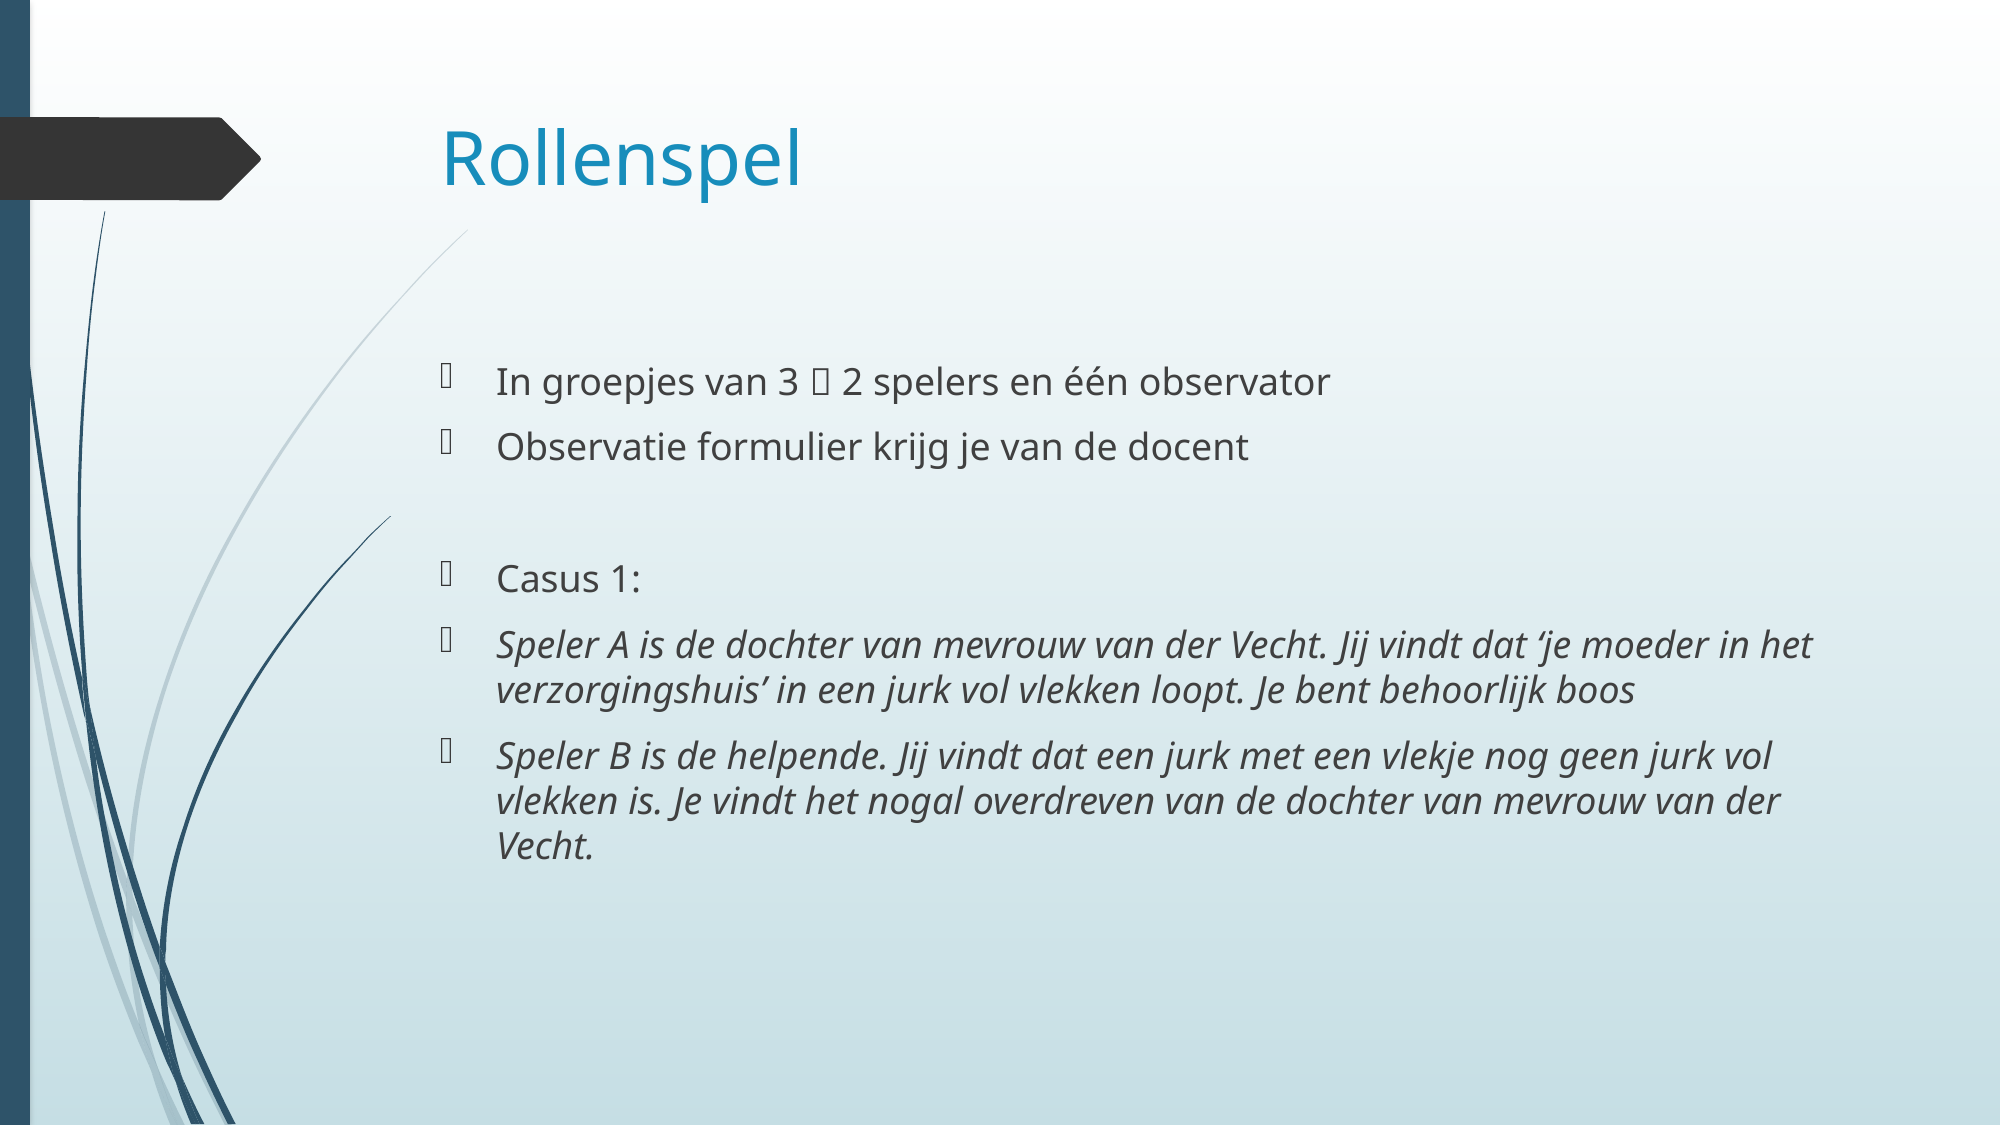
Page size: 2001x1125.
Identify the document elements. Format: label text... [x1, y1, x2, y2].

list In groepjes van 3  2 spelers en één observator Observatie formulier krijg je van de docent Casus 1: Speler A is de dochter van mevrouw van der Vecht. Jij vindt dat ‘je moeder in het verzorgingshuis’ in een jurk vol vlekken loopt. Je bent behoorlijk boos Speler B is de helpende. Jij vindt dat een jurk met een vlekje nog geen jurk vol vlekken is. Je vindt het nogal overdreven van de dochter van mevrouw van der Vecht. [424, 350, 1888, 970]
title Rollenspel [425, 102, 1888, 313]
